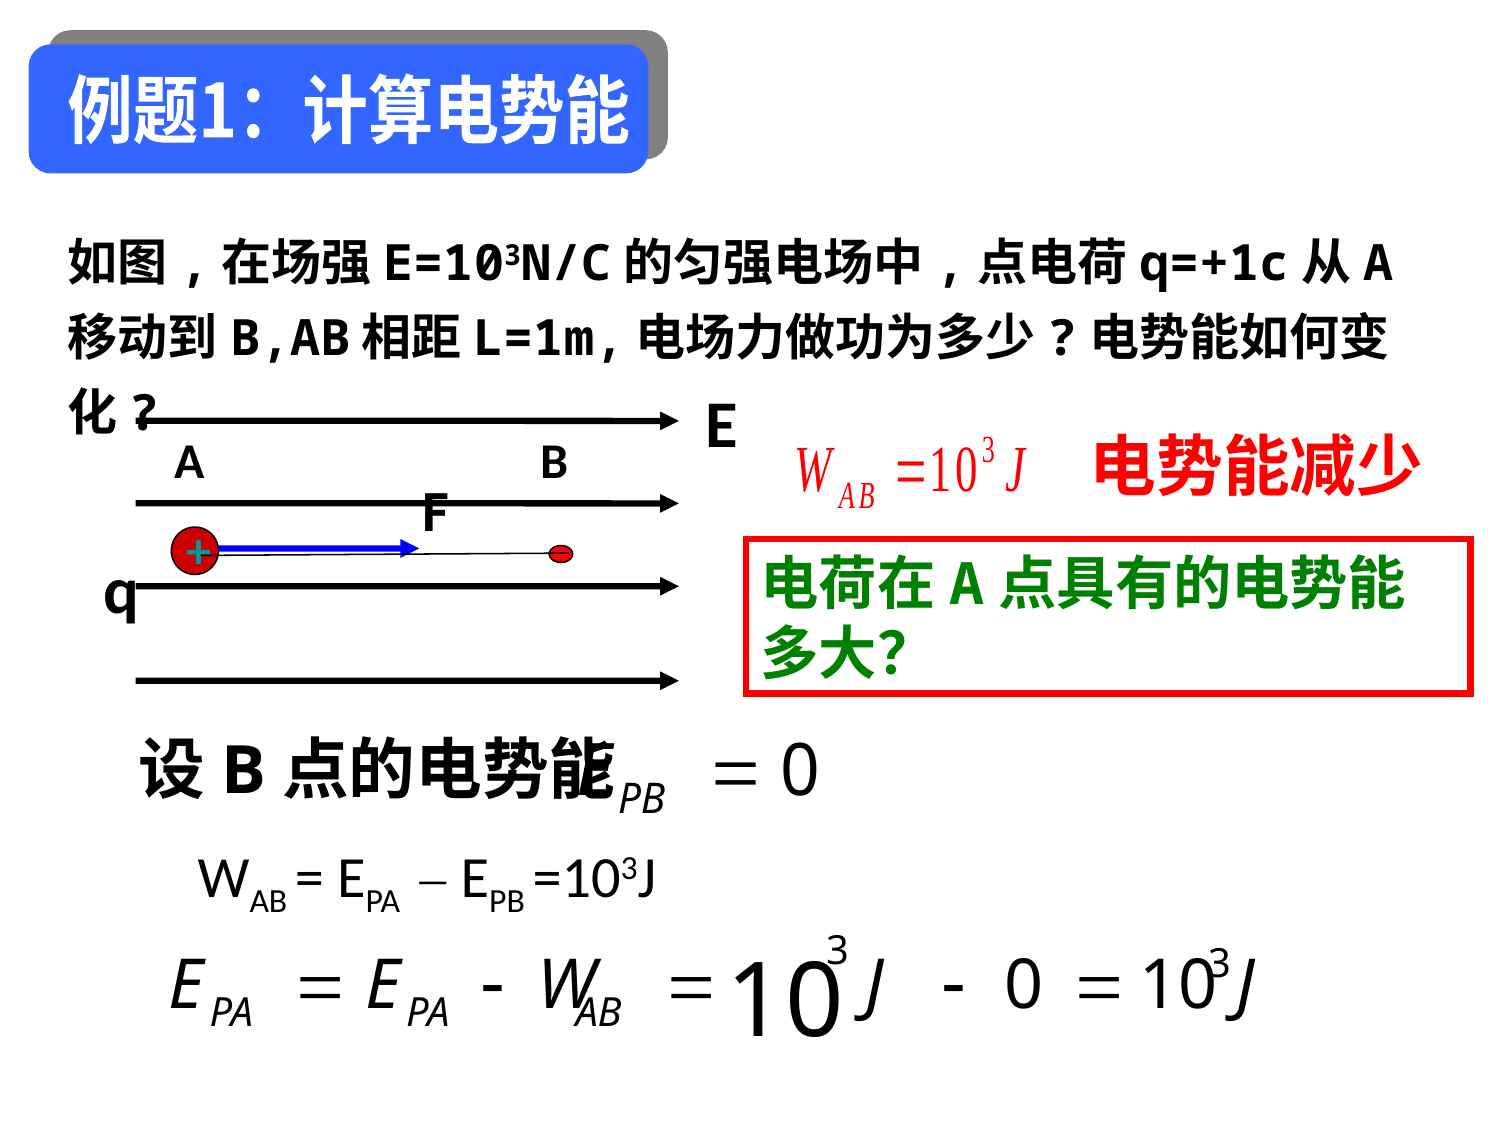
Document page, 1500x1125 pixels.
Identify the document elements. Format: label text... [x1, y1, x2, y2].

text_box [112, 172, 1471, 268]
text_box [791, 420, 1040, 516]
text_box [29, 30, 668, 173]
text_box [123, 716, 845, 826]
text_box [88, 373, 762, 681]
text_box WAB = EPA－EPB =103J [183, 834, 786, 915]
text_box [159, 916, 1299, 1050]
text_box 如图,在场强E=103N/C的匀强电场中,点电荷q=+1c从A移动到B,AB相距L=1m,电场力做功为多少?电势能如何变化? [53, 207, 1430, 448]
text_box 电荷在A点具有的电势能多大？ [746, 538, 1471, 694]
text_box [200, 552, 570, 556]
text_box 电势能减少 [1074, 416, 1465, 511]
